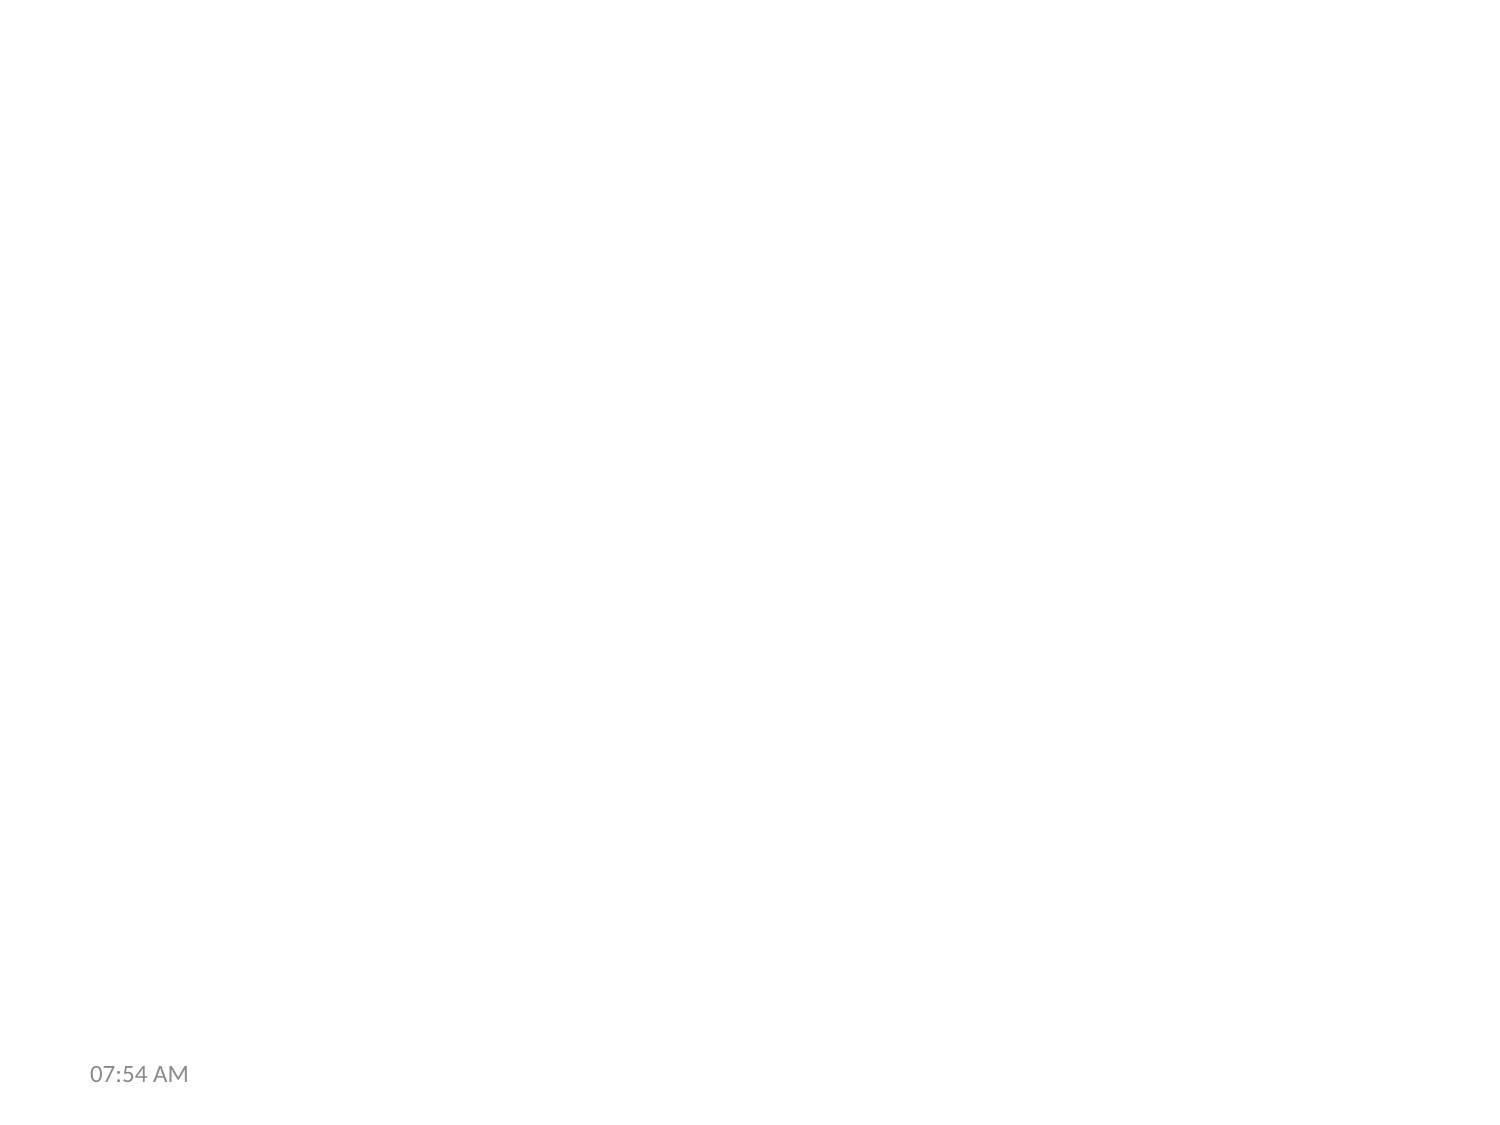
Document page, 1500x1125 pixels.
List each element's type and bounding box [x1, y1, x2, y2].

slide_number [75, 1042, 425, 1103]
